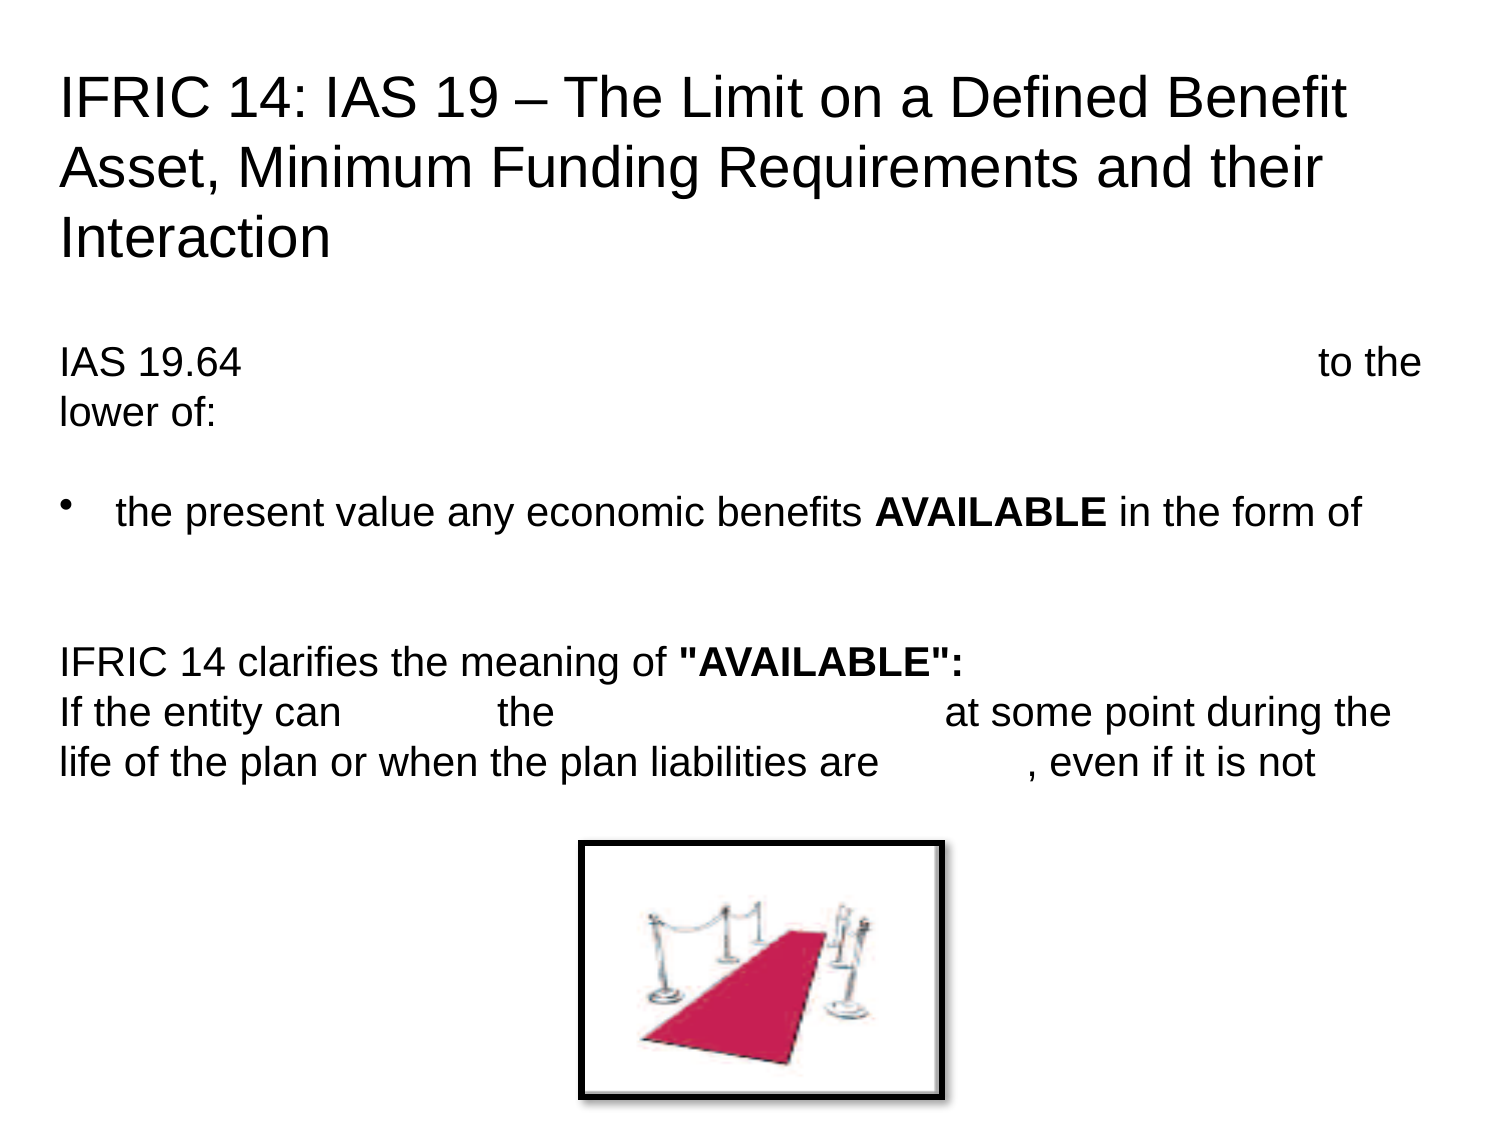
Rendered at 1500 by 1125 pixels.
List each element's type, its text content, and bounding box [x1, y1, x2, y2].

list IAS 19.64 limits the measurement of a net defined benefit asset to the lower of: surplus in the DB plan the present value any economic benefits available in the form of refunds from the plan or reductions in future contributions to the plan (ie 'asset ceiling') IFRIC 14 clarifies the meaning of "available": If the entity can realise the economic benefits at some point during the life of the plan or when the plan liabilities are settled, even if it is not realisable immediately at the reporting date. [58, 334, 1442, 1024]
title IFRIC 14: IAS 19 – The Limit on a Defined Benefit Asset, Minimum Funding Requirements and their Interaction [58, 58, 1442, 296]
picture [584, 845, 940, 1095]
